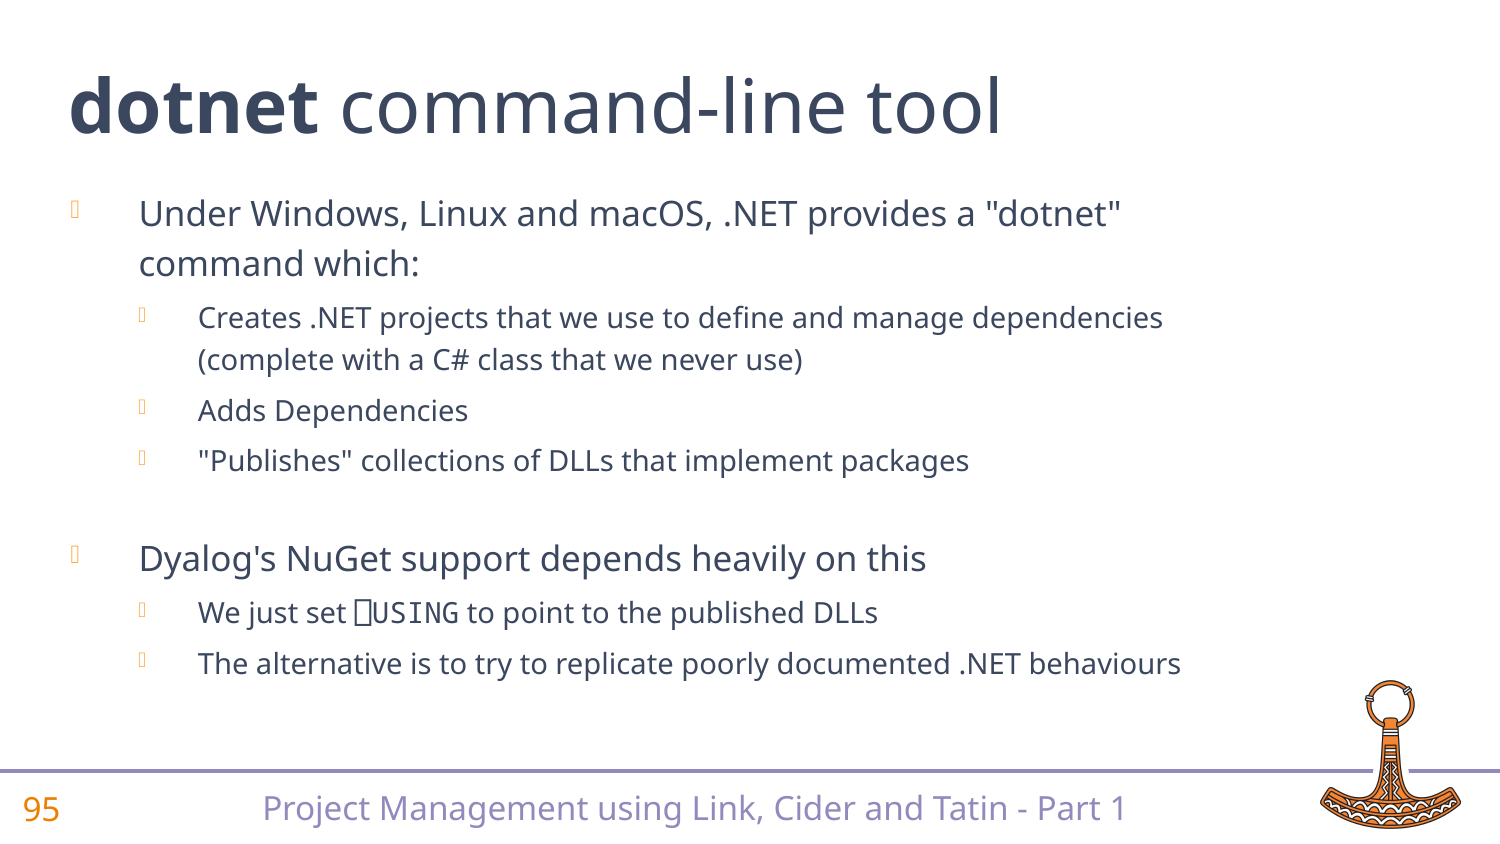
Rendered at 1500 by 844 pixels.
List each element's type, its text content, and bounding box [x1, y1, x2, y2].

title dotnet command-line tool [53, 43, 1203, 157]
picture [1320, 680, 1461, 829]
list Under Windows, Linux and macOS, .NET provides a "dotnet" command which: Creates .NET projects that we use to define and manage dependencies (complete with a C# class that we never use) Adds Dependencies "Publishes" collections of DLLs that implement packages Dyalog's NuGet support depends heavily on this We just set ⎕USING to point to the published DLLs The alternative is to try to replicate poorly documented .NET behaviours [55, 175, 1292, 693]
